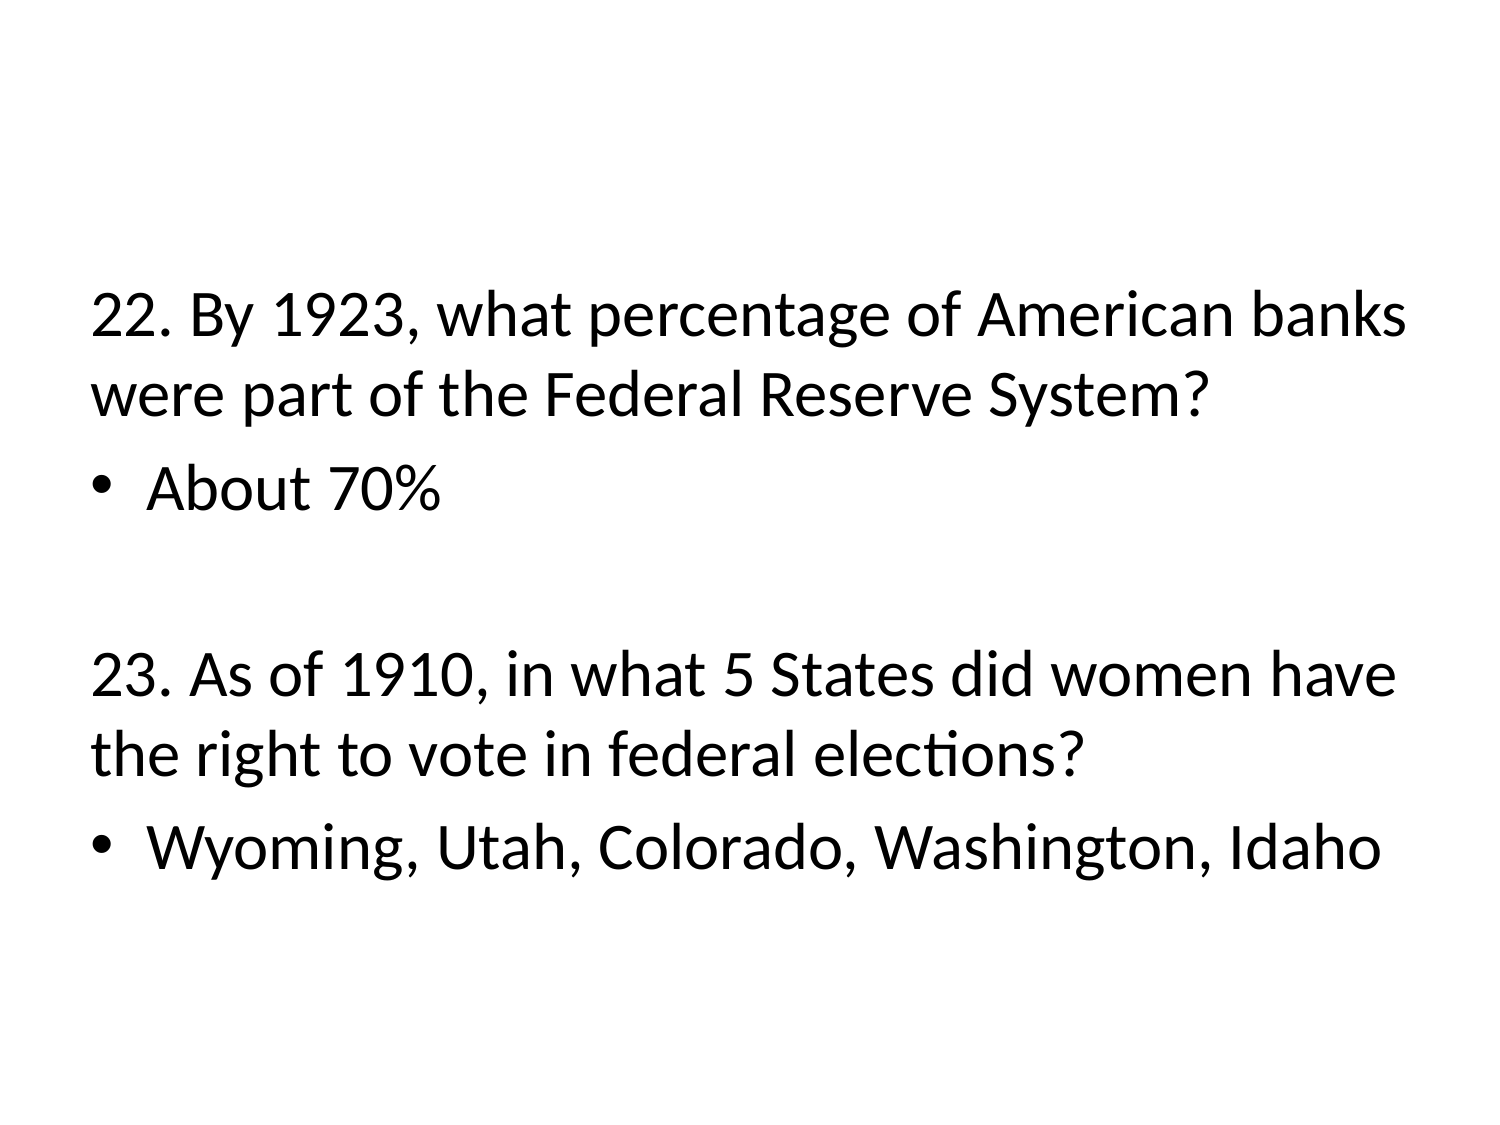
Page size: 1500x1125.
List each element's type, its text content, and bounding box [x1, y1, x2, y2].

list 22. By 1923, what percentage of American banks were part of the Federal Reserve System? About 70% 23. As of 1910, in what 5 States did women have the right to vote in federal elections? Wyoming, Utah, Colorado, Washington, Idaho [75, 262, 1425, 1005]
